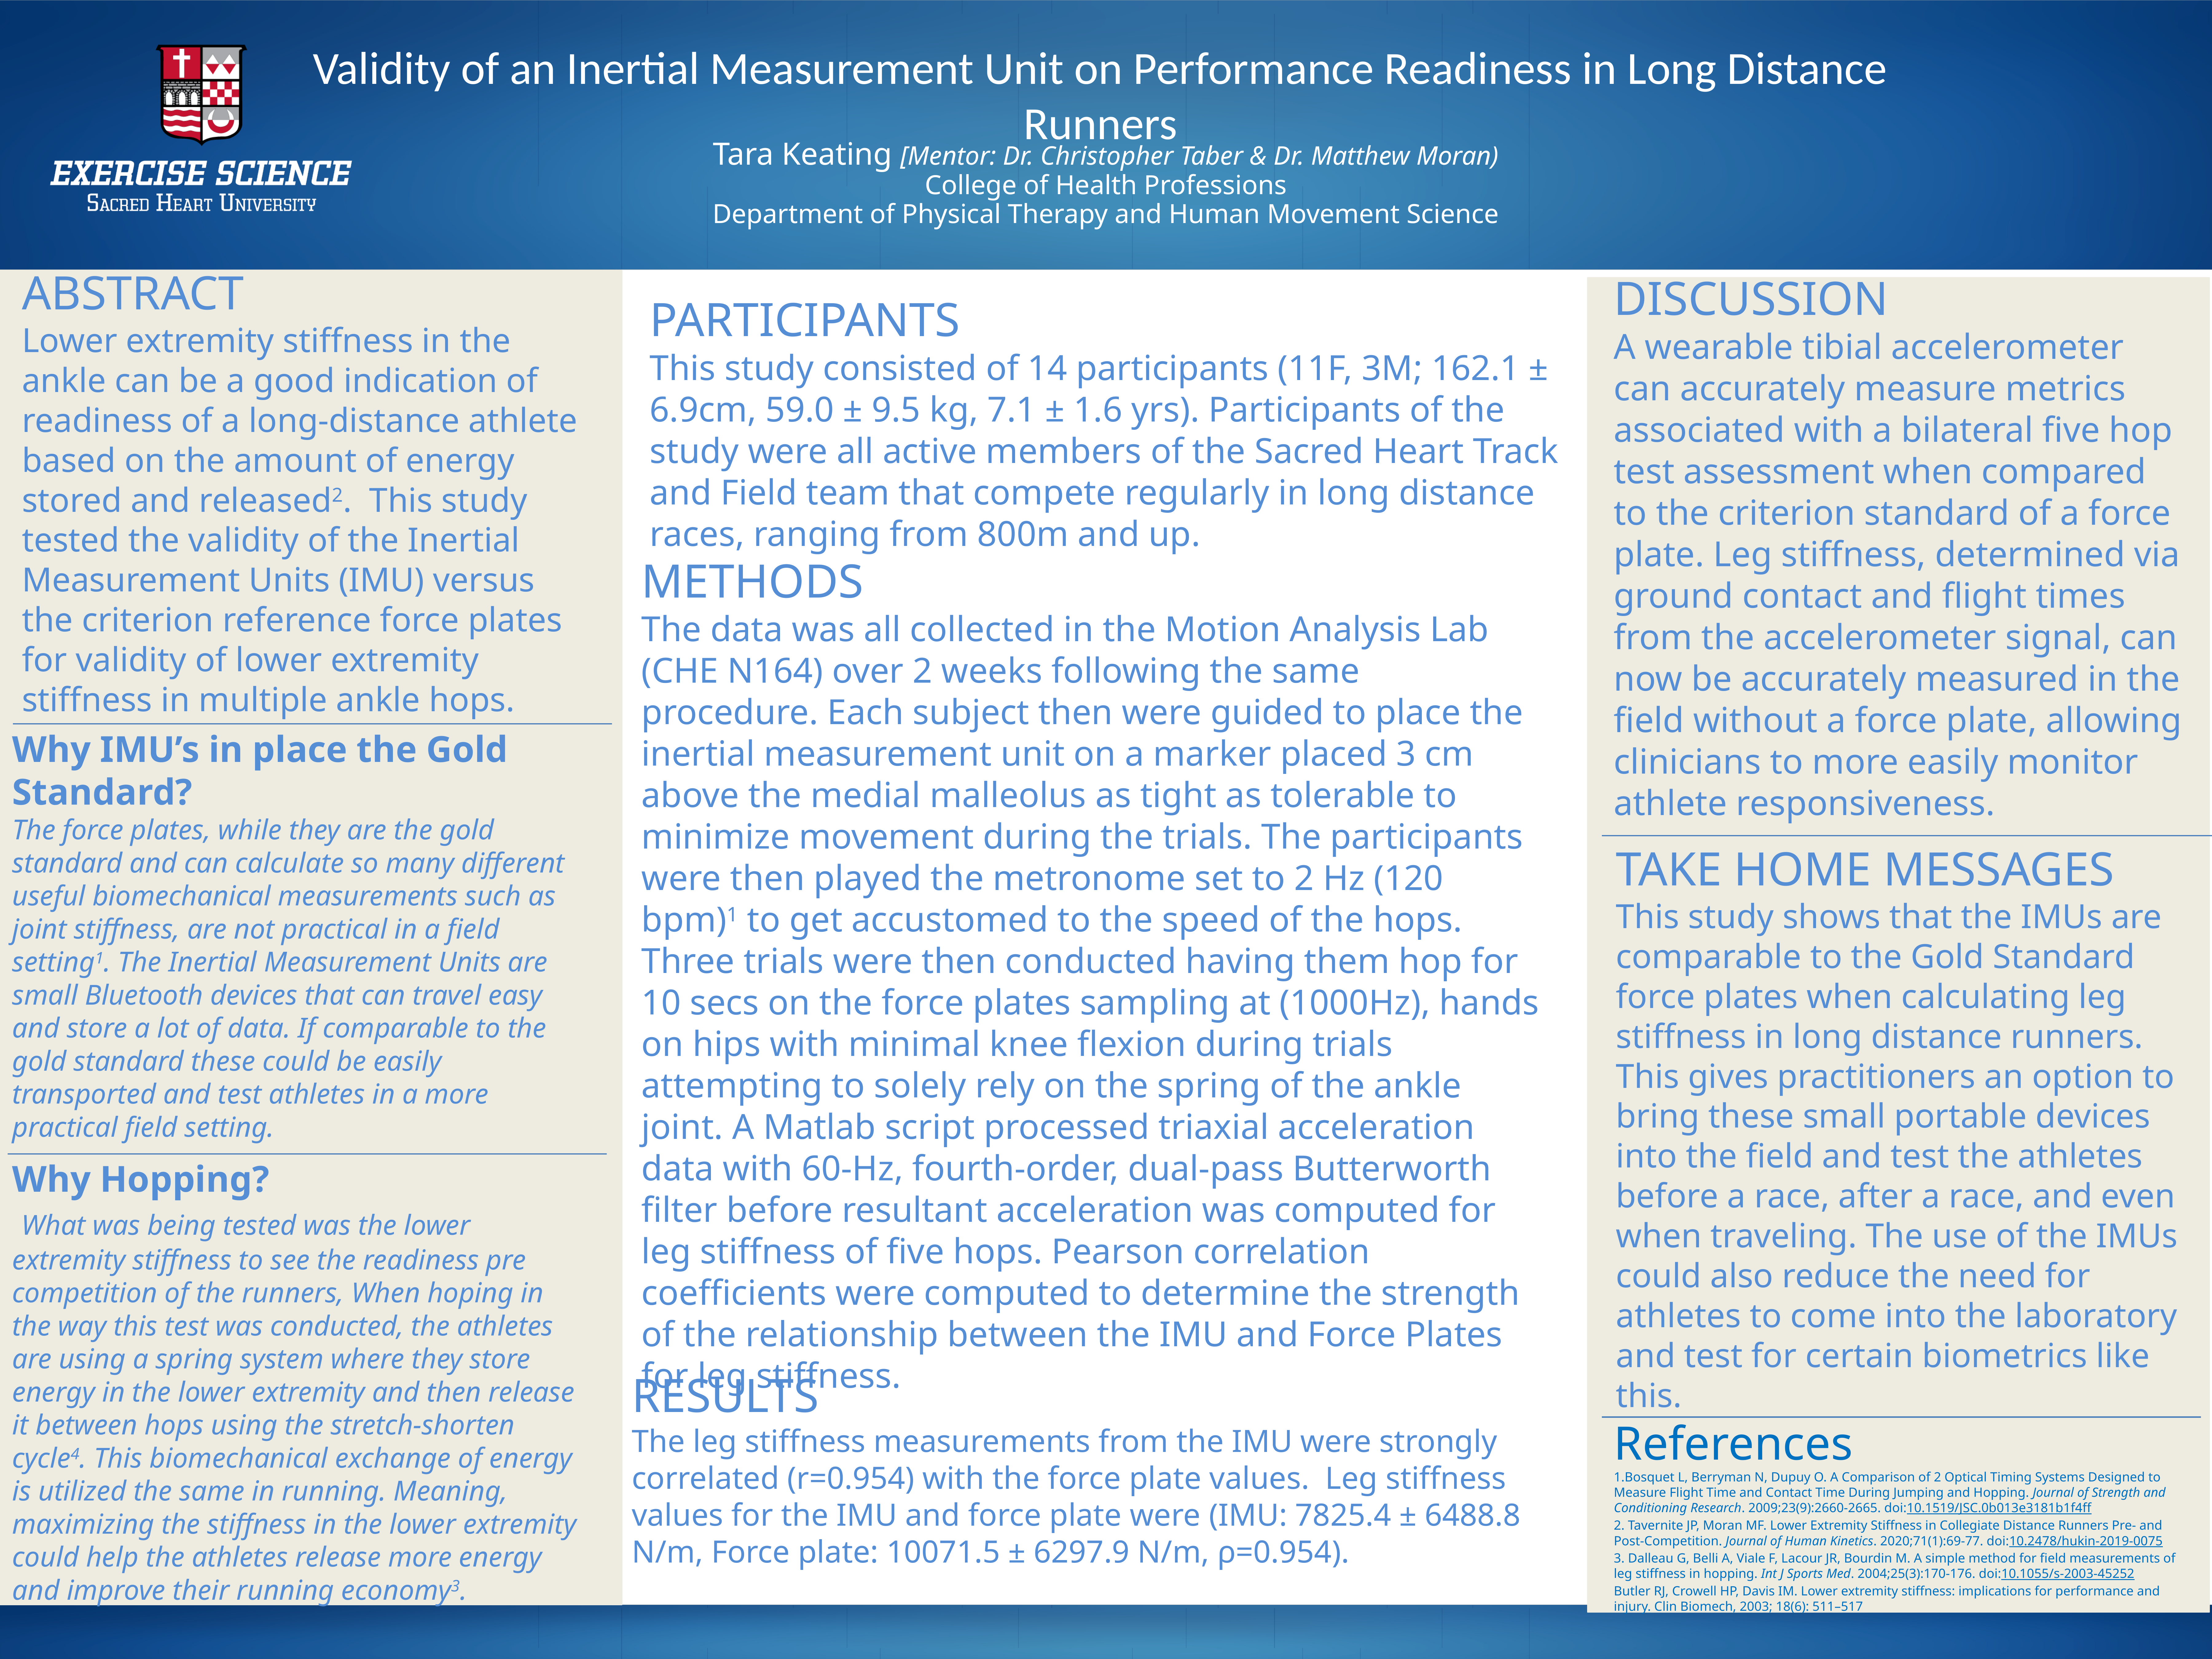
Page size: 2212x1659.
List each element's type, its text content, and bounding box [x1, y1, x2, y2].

picture [0, 0, 2212, 271]
text_box [1587, 277, 2210, 1603]
text_box Why IMU’s in place the Gold Standard? The force plates, while they are the gold standard and can calculate so many different useful biomechanical measurements such as joint stiffness, are not practical in a field setting1. The Inertial Measurement Units are small Bluetooth devices that can travel easy and store a lot of data. If comparable to the gold standard these could be easily transported and test athletes in a more practical field setting. [7, 724, 588, 1145]
text_box RESULTS The leg stiffness measurements from the IMU were strongly correlated (r=0.954) with the force plate values. Leg stiffness values for the IMU and force plate were (IMU: 7825.4 ± 6488.8 N/m, Force plate: 10071.5 ± 6297.9 N/m, ρ=0.954). [627, 1364, 1558, 1571]
text_box Why Hopping? What was being tested was the lower extremity stiffness to see the readiness pre competition of the runners, When hoping in the way this test was conducted, the athletes are using a spring system where they store energy in the lower extremity and then release it between hops using the stretch-shorten cycle4. This biomechanical exchange of energy is utilized the same in running. Meaning, maximizing the stiffness in the lower extremity could help the athletes release more energy and improve their running economy3. [7, 1157, 588, 1603]
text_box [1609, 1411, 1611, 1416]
text_box References 1.Bosquet L, Berryman N, Dupuy O. A Comparison of 2 Optical Timing Systems Designed to Measure Flight Time and Contact Time During Jumping and Hopping. Journal of Strength and Conditioning Research. 2009;23(9):2660-2665. doi:10.1519/JSC.0b013e3181b1f4ff 2. Tavernite JP, Moran MF. Lower Extremity Stiffness in Collegiate Distance Runners Pre- and Post-Competition. Journal of Human Kinetics. 2020;71(1):69-77. doi:10.2478/hukin-2019-0075 3. Dalleau G, Belli A, Viale F, Lacour JR, Bourdin M. A simple method for field measurements of leg stiffness in hopping. Int J Sports Med. 2004;25(3):170-176. doi:10.1055/s-2003-45252 Butler RJ, Crowell HP, Davis IM. Lower extremity stiffness: implications for performance and injury. Clin Biomech, 2003; 18(6): 511–517 [1609, 1421, 2189, 1603]
text_box DISCUSSION A wearable tibial accelerometer can accurately measure metrics associated with a bilateral five hop test assessment when compared to the criterion standard of a force plate. Leg stiffness, determined via ground contact and flight times from the accelerometer signal, can now be accurately measured in the field without a force plate, allowing clinicians to more easily monitor athlete responsiveness. [1609, 274, 2189, 825]
text_box TAKE HOME MESSAGES This study shows that the IMUs are comparable to the Gold Standard force plates when calculating leg stiffness in long distance runners. This gives practitioners an option to bring these small portable devices into the field and test the athletes before a race, after a race, and even when traveling. The use of the IMUs could also reduce the need for athletes to come into the laboratory and test for certain biometrics like this. [1611, 839, 2191, 1416]
picture [0, 1604, 2212, 1659]
text_box METHODS The data was all collected in the Motion Analysis Lab (CHE N164) over 2 weeks following the same procedure. Each subject then were guided to place the inertial measurement unit on a marker placed 3 cm above the medial malleolus as tight as tolerable to minimize movement during the trials. The participants were then played the metronome set to 2 Hz (120 bpm)1 to get accustomed to the speed of the hops. Three trials were then conducted having them hop for 10 secs on the force plates sampling at (1000Hz), hands on hips with minimal knee flexion during trials attempting to solely rely on the spring of the ankle joint. A Matlab script processed triaxial acceleration data with 60-Hz, fourth-order, dual-pass Butterworth filter before resultant acceleration was computed for leg stiffness of five hops. Pearson correlation coefficients were computed to determine the strength of the relationship between the IMU and Force Plates for leg stiffness. [637, 549, 1551, 1364]
text_box [0, 274, 622, 1603]
text_box ABSTRACT Lower extremity stiffness in the ankle can be a good indication of readiness of a long-distance athlete based on the amount of energy stored and released2. This study tested the validity of the Inertial Measurement Units (IMU) versus the criterion reference force plates for validity of lower extremity stiffness in multiple ankle hops. [17, 274, 597, 720]
text_box PARTICIPANTS This study consisted of 14 participants (11F, 3M; 162.1 ± 6.9cm, 59.0 ± 9.5 kg, 7.1 ± 1.6 yrs). Participants of the study were all active members of the Sacred Heart Track and Field team that compete regularly in long distance races, ranging from 800m and up. [645, 288, 1570, 555]
